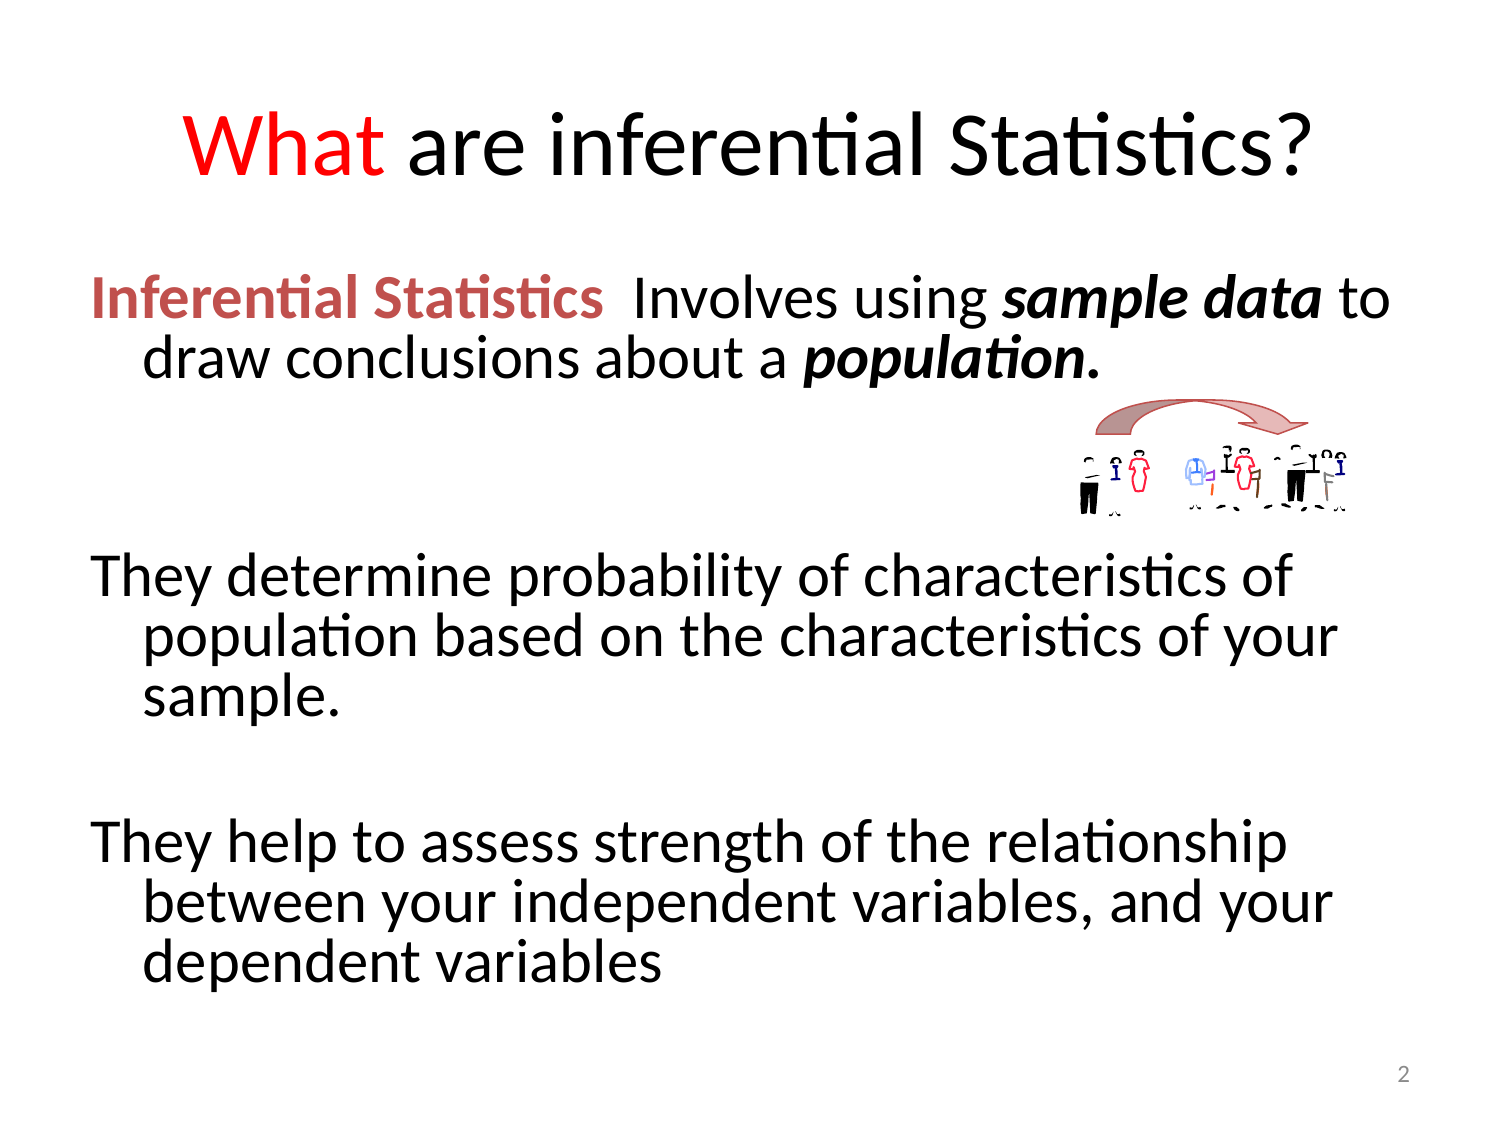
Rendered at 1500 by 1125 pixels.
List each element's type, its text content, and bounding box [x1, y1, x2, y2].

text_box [1074, 399, 1351, 518]
list Inferential Statistics Involves using sample data to draw conclusions about a population. They determine probability of characteristics of population based on the characteristics of your sample. They help to assess strength of the relationship between your independent variables, and your dependent variables [75, 262, 1425, 1005]
title What are inferential Statistics? [75, 45, 1425, 233]
slide_number 2 [1074, 1042, 1425, 1103]
